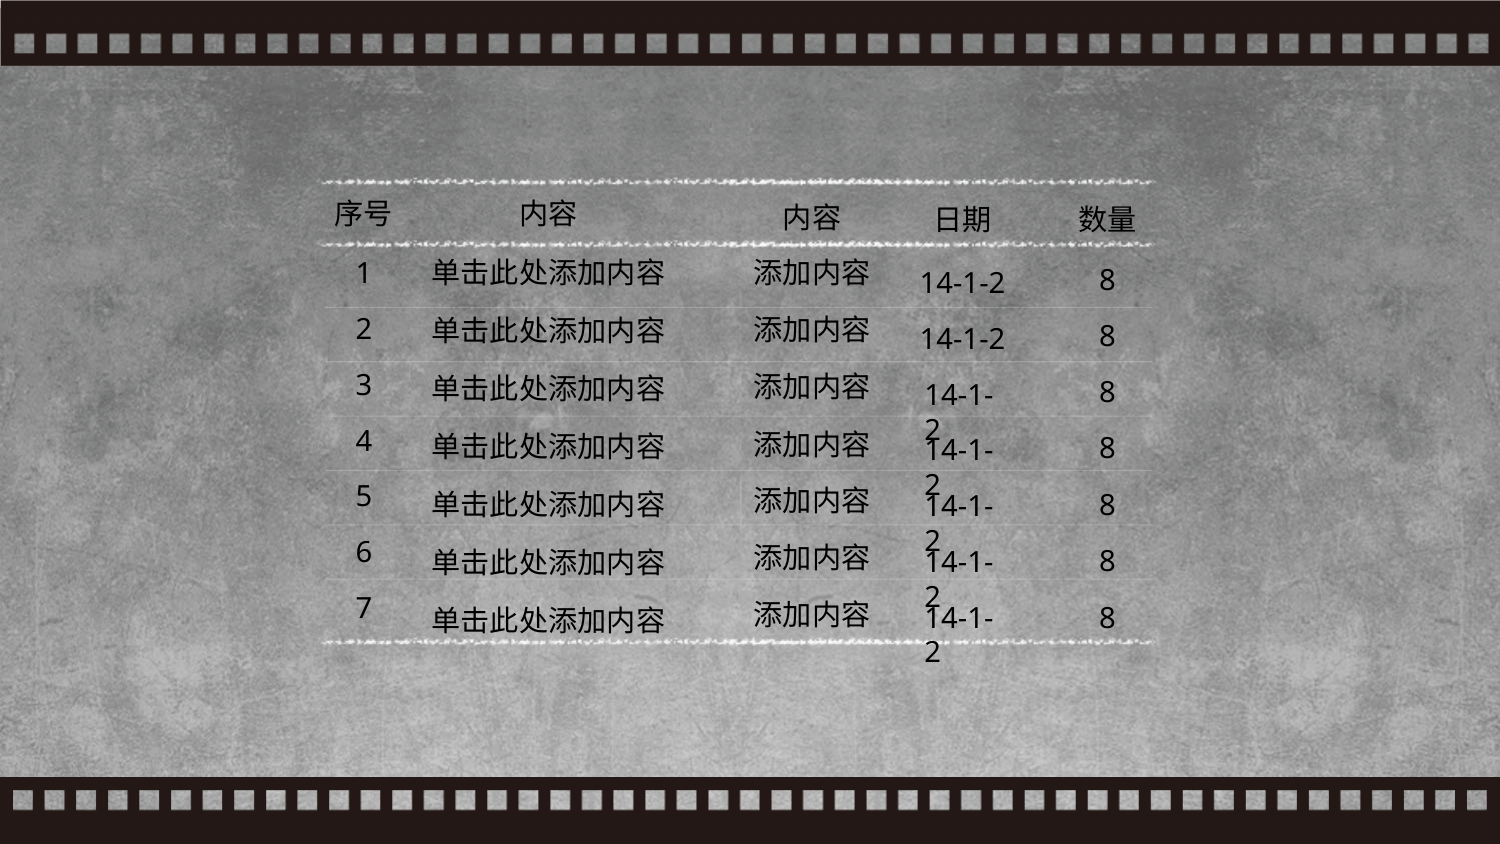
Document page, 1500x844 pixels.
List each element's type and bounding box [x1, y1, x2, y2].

text_box [319, 187, 1153, 646]
picture [0, 1, 1500, 844]
